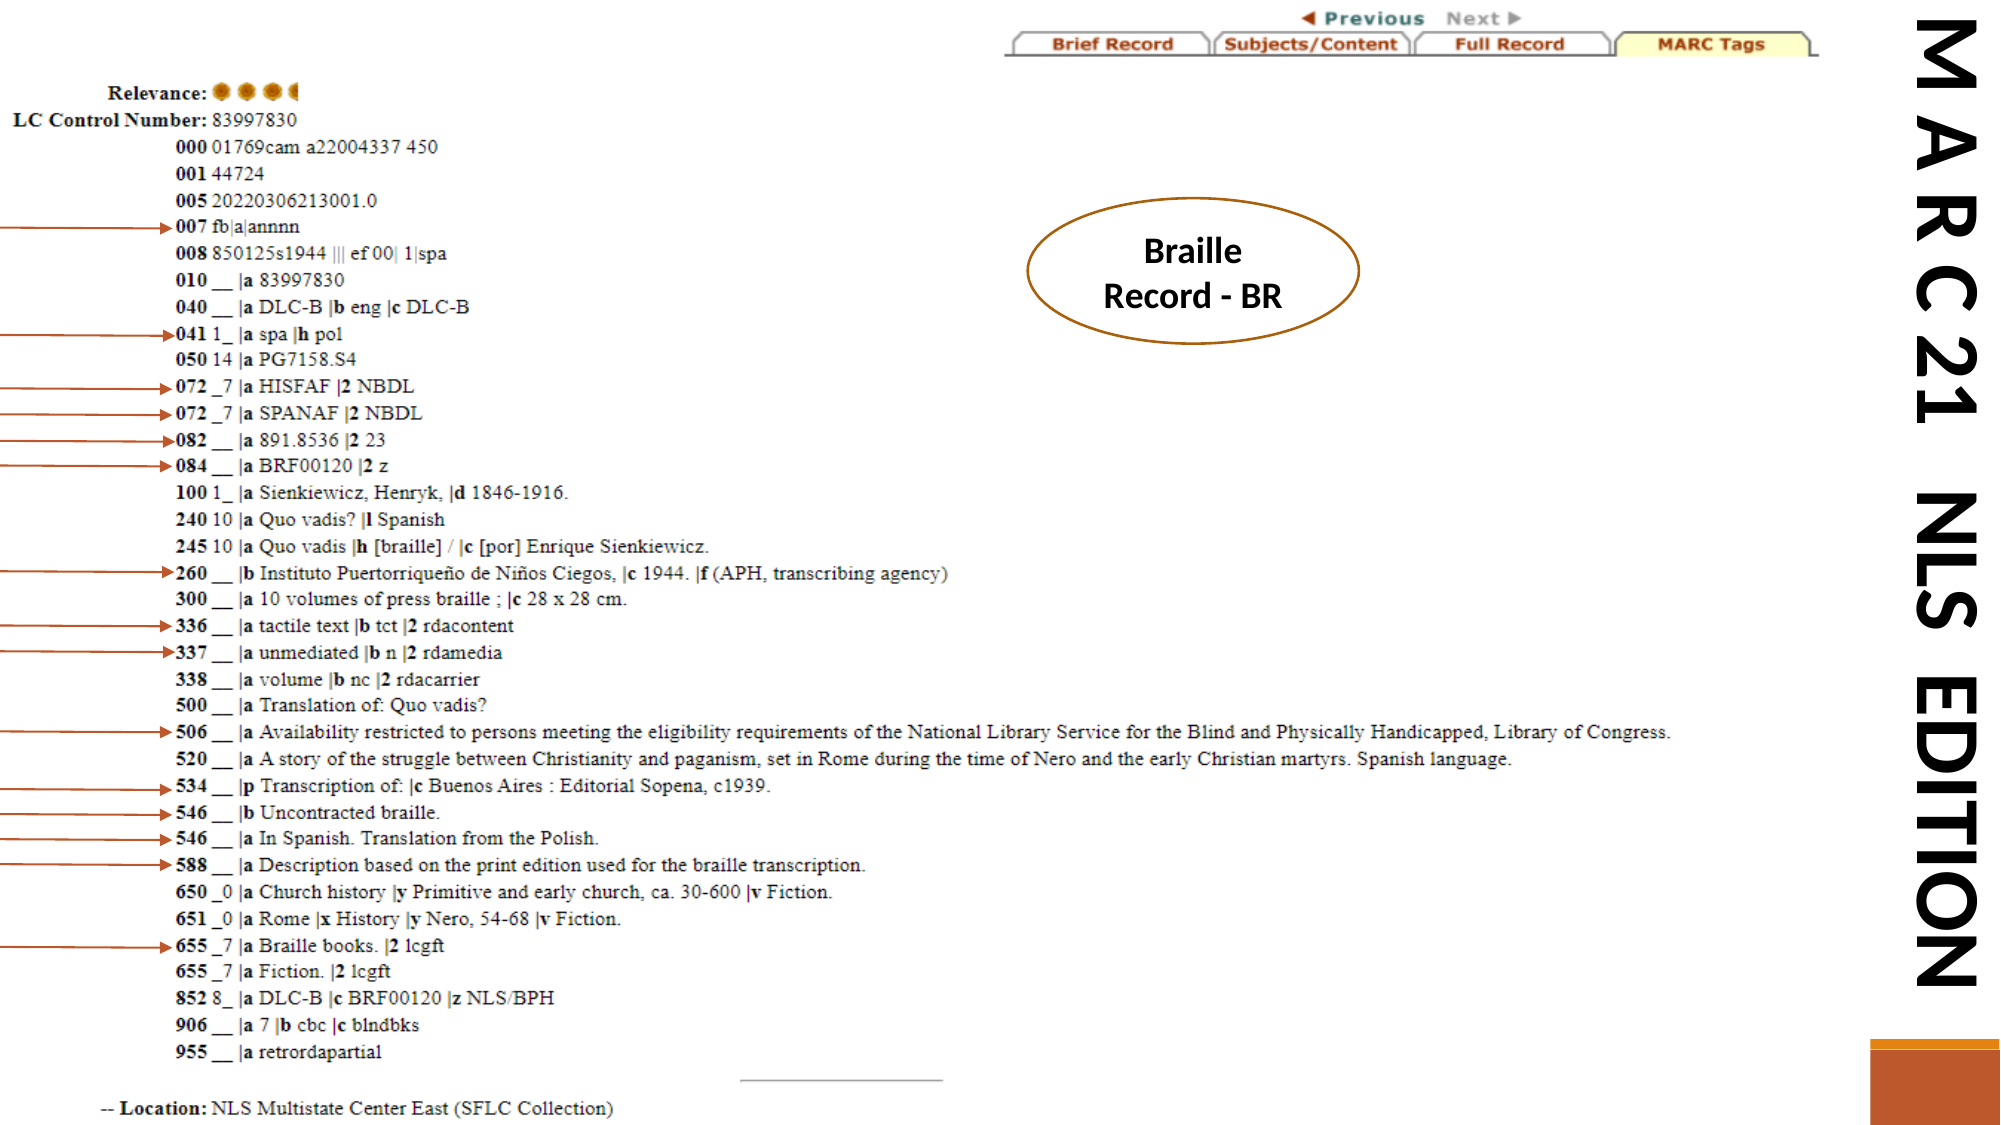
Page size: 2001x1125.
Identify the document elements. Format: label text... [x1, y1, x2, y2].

text_box M A R C 21 NLS EDITION [1892, 0, 2000, 1043]
picture [0, 5, 1871, 1125]
